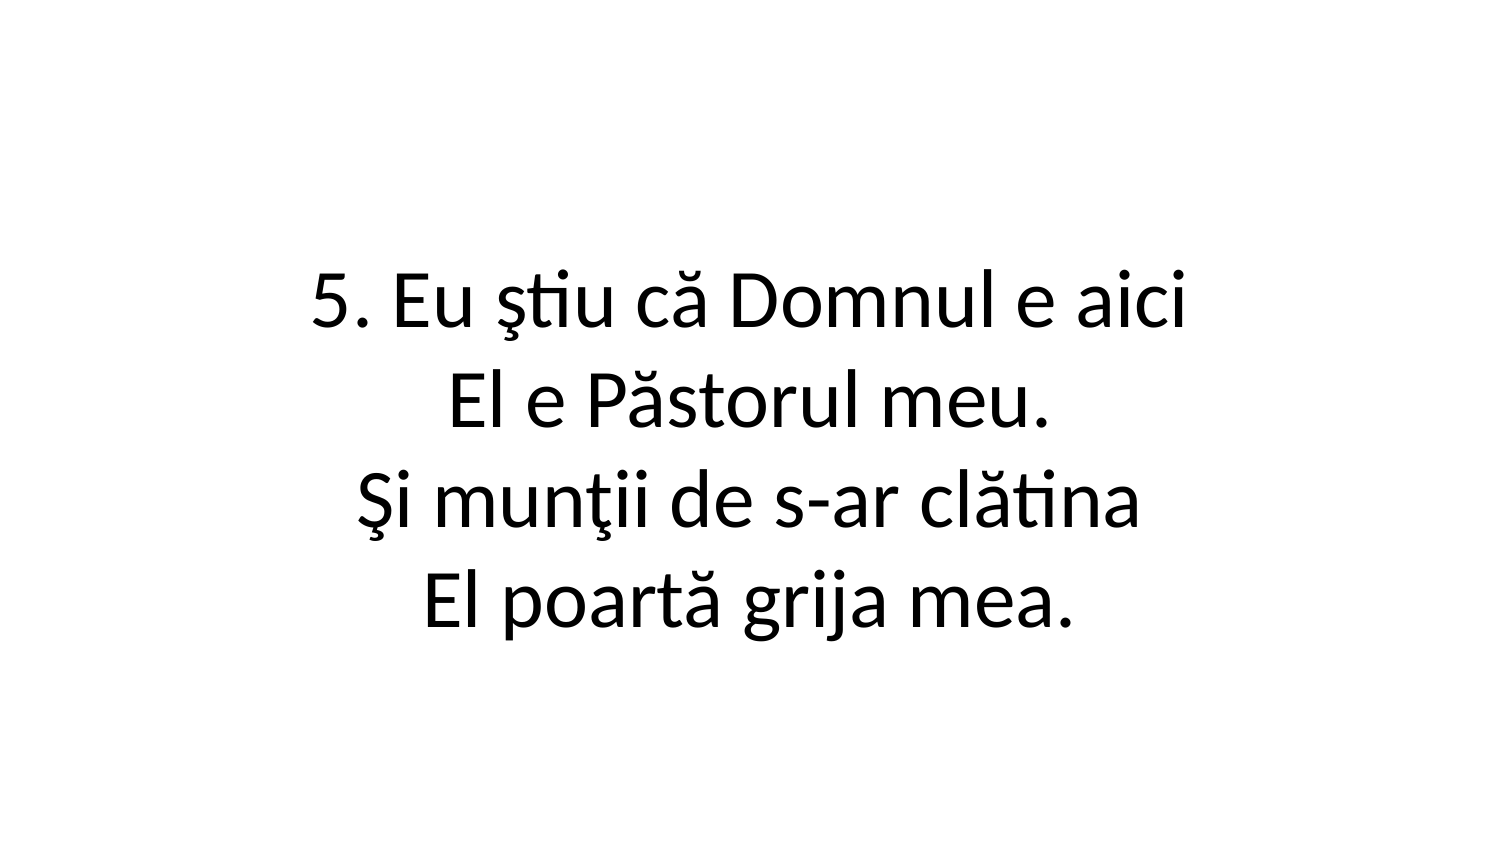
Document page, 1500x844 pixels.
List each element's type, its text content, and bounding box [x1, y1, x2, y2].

text_box 5. Eu ştiu că Domnul e aici El e Păstorul meu. Şi munţii de s-ar clătina El poartă grija mea. [295, 192, 1205, 652]
